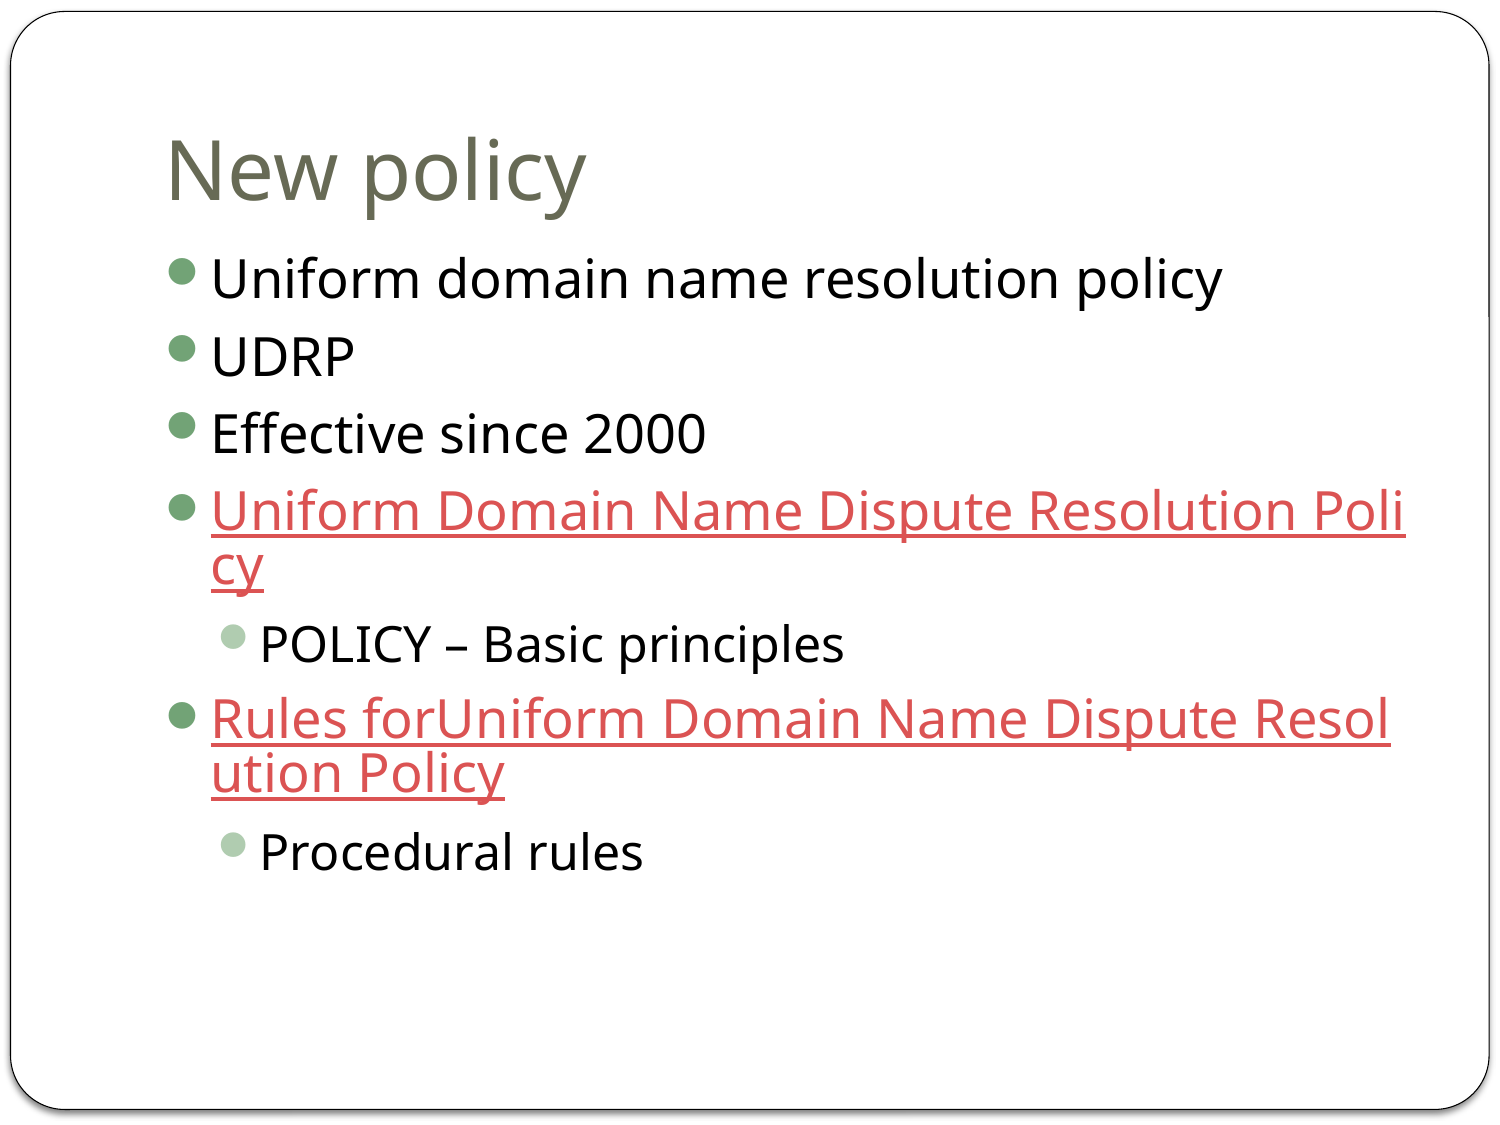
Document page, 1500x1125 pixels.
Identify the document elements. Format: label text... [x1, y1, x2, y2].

title New policy [150, 45, 1425, 233]
list Uniform domain name resolution policy UDRP Effective since 2000 Uniform Domain Name Dispute Resolution Policy POLICY – Basic principles Rules forUniform Domain Name Dispute Resolution Policy Procedural rules [150, 237, 1425, 988]
